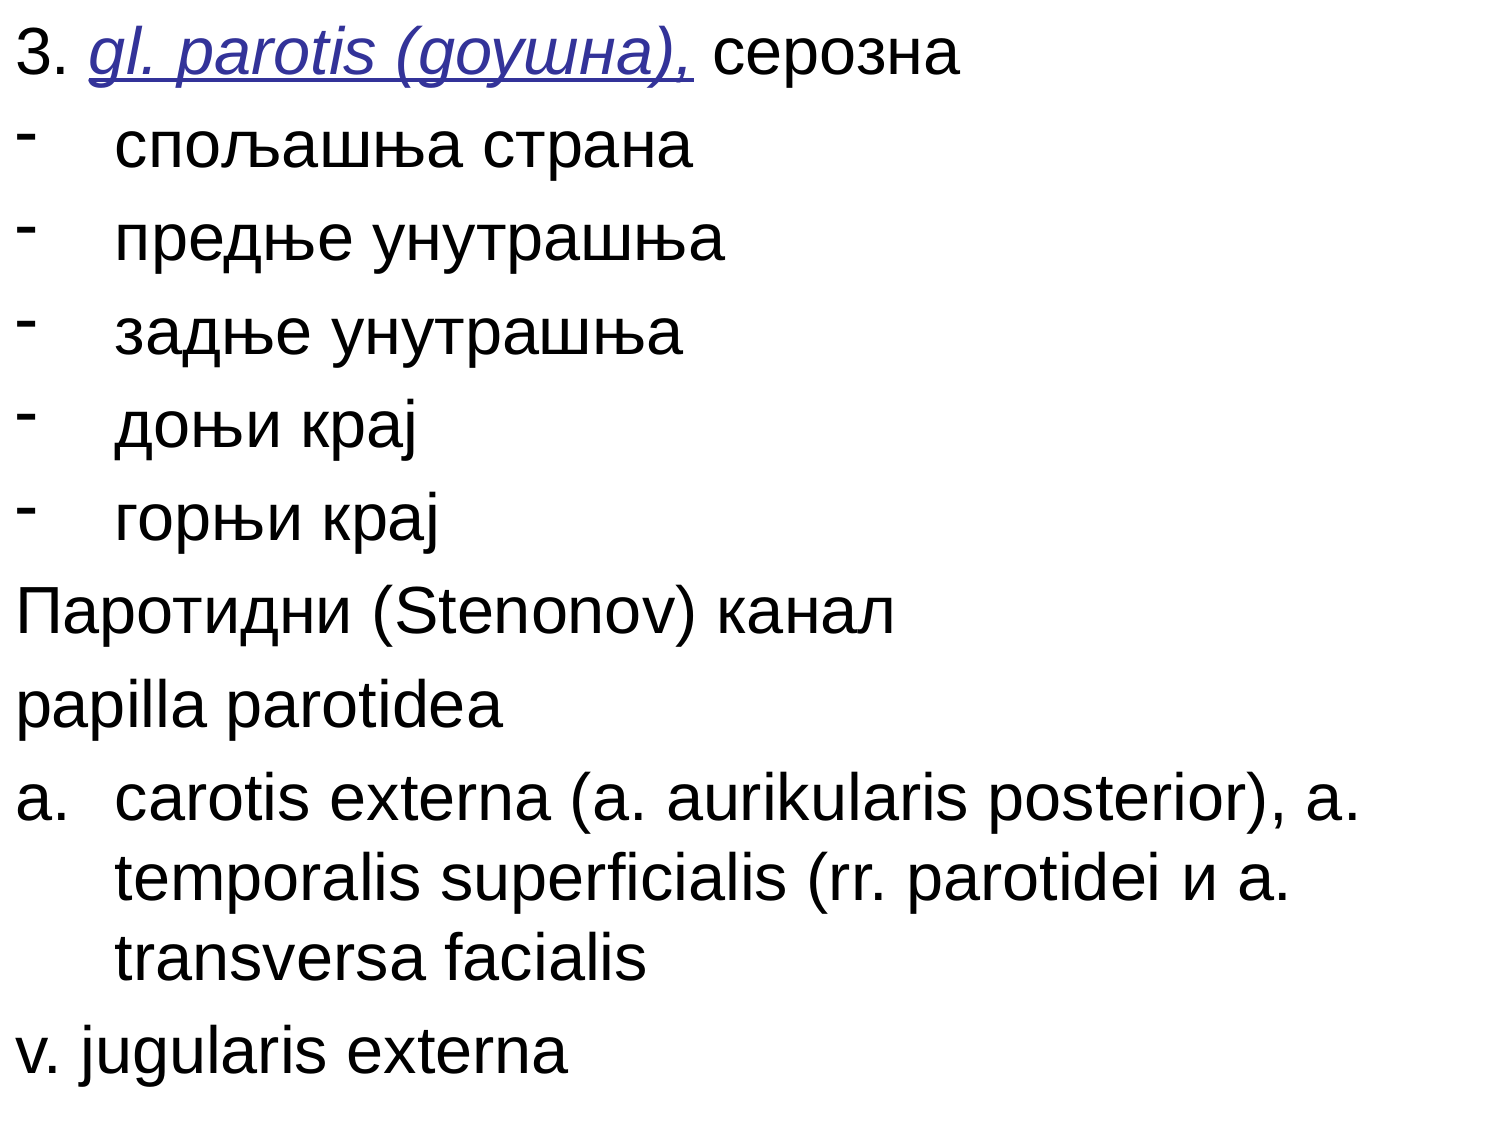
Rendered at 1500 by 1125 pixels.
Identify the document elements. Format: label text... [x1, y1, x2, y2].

list 3. gl. parotis (доушна), серознa спољашња страна предње унутрашња задње унутрашња доњи крај горњи крај Паротидни (Stenonov) канал papilla parotidea carotis externa (a. aurikularis posterior), a. temporalis superficialis (rr. parotidei и a. transversa facialis v. jugularis externa [0, 0, 1500, 1125]
